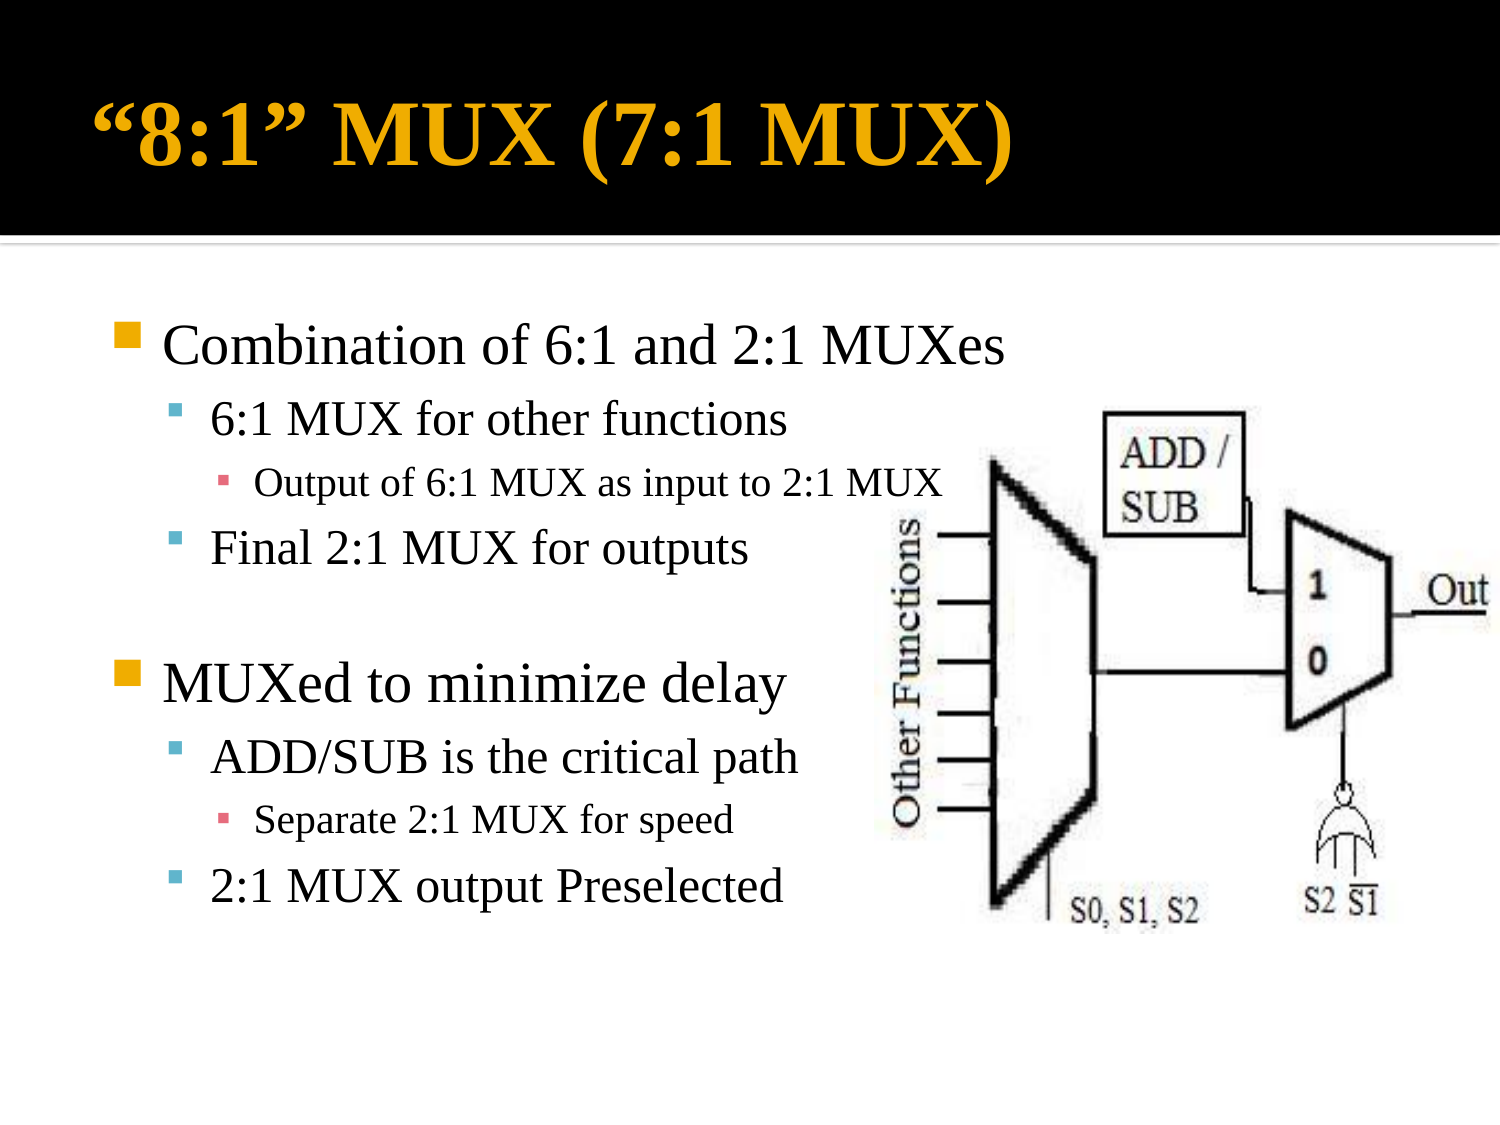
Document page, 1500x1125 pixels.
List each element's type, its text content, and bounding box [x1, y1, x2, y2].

title “8:1” MUX (7:1 MUX) [75, 24, 1425, 231]
list Combination of 6:1 and 2:1 MUXes 6:1 MUX for other functions Output of 6:1 MUX as input to 2:1 MUX Final 2:1 MUX for outputs MUXed to minimize delay ADD/SUB is the critical path Separate 2:1 MUX for speed 2:1 MUX output Preselected [75, 291, 1037, 1050]
picture [874, 386, 1500, 935]
